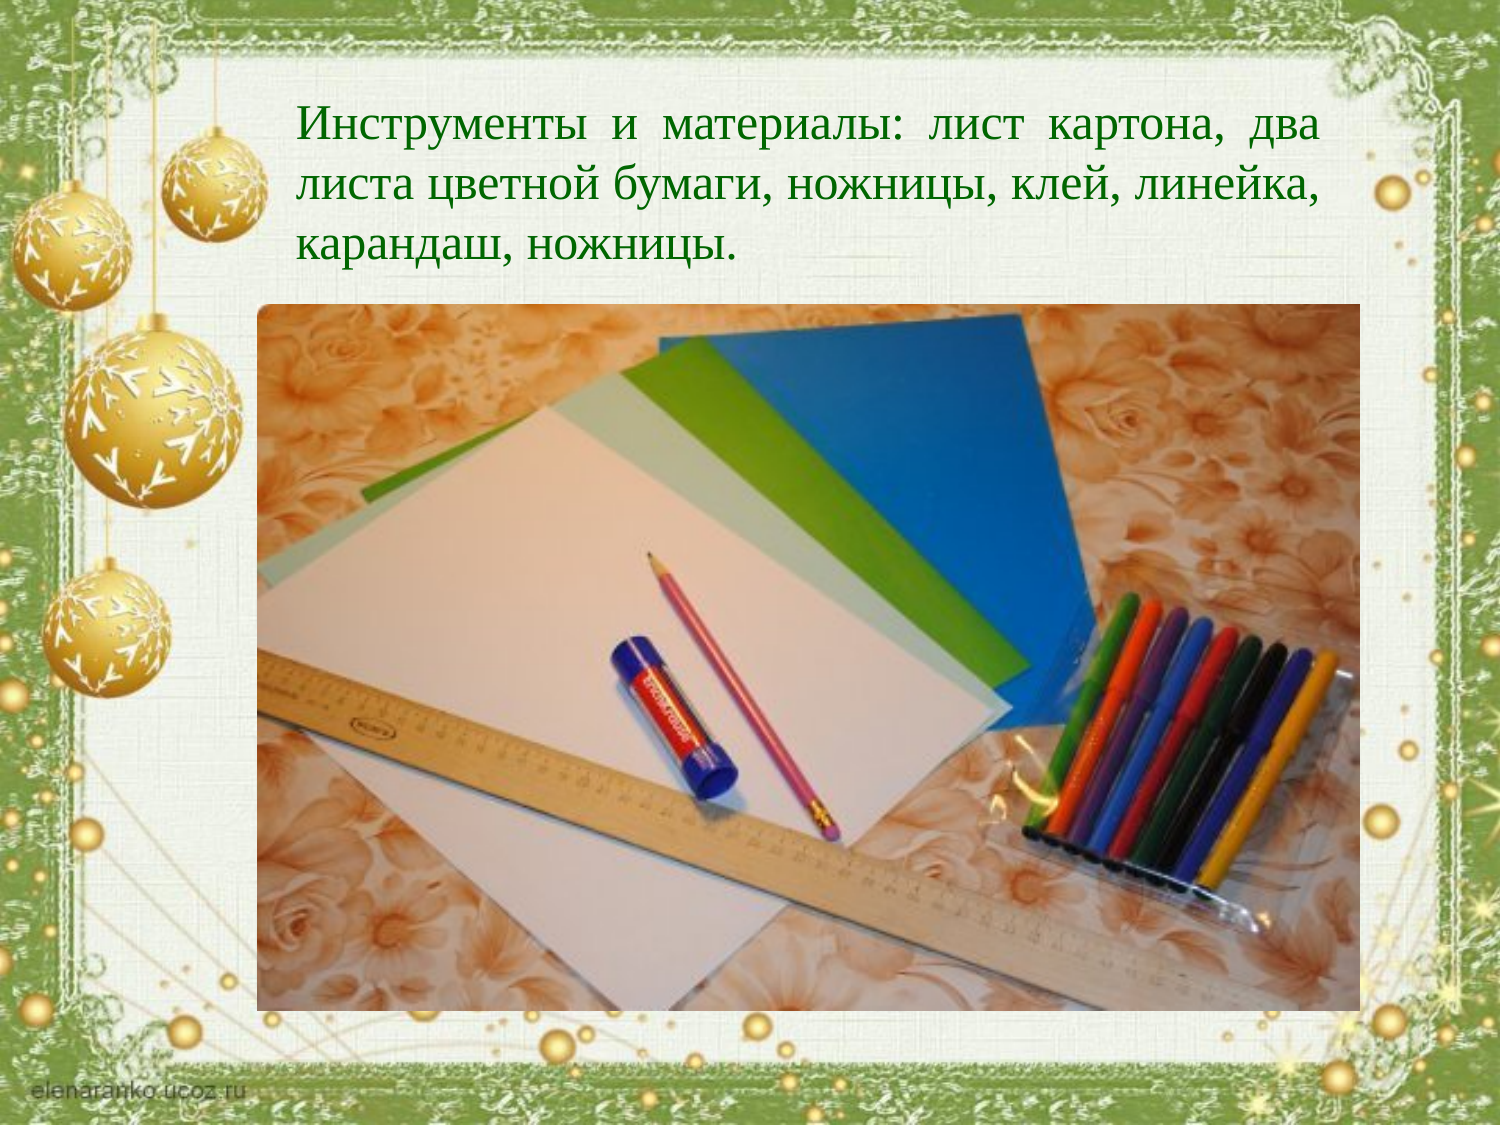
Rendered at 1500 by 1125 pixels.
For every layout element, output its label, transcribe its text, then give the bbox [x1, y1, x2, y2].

picture [0, 0, 1500, 1125]
text_box Инструменты и материалы: лист картона, два листа цветной бумаги, ножницы, клей, линейка, карандаш, ножницы. [281, 81, 1336, 277]
